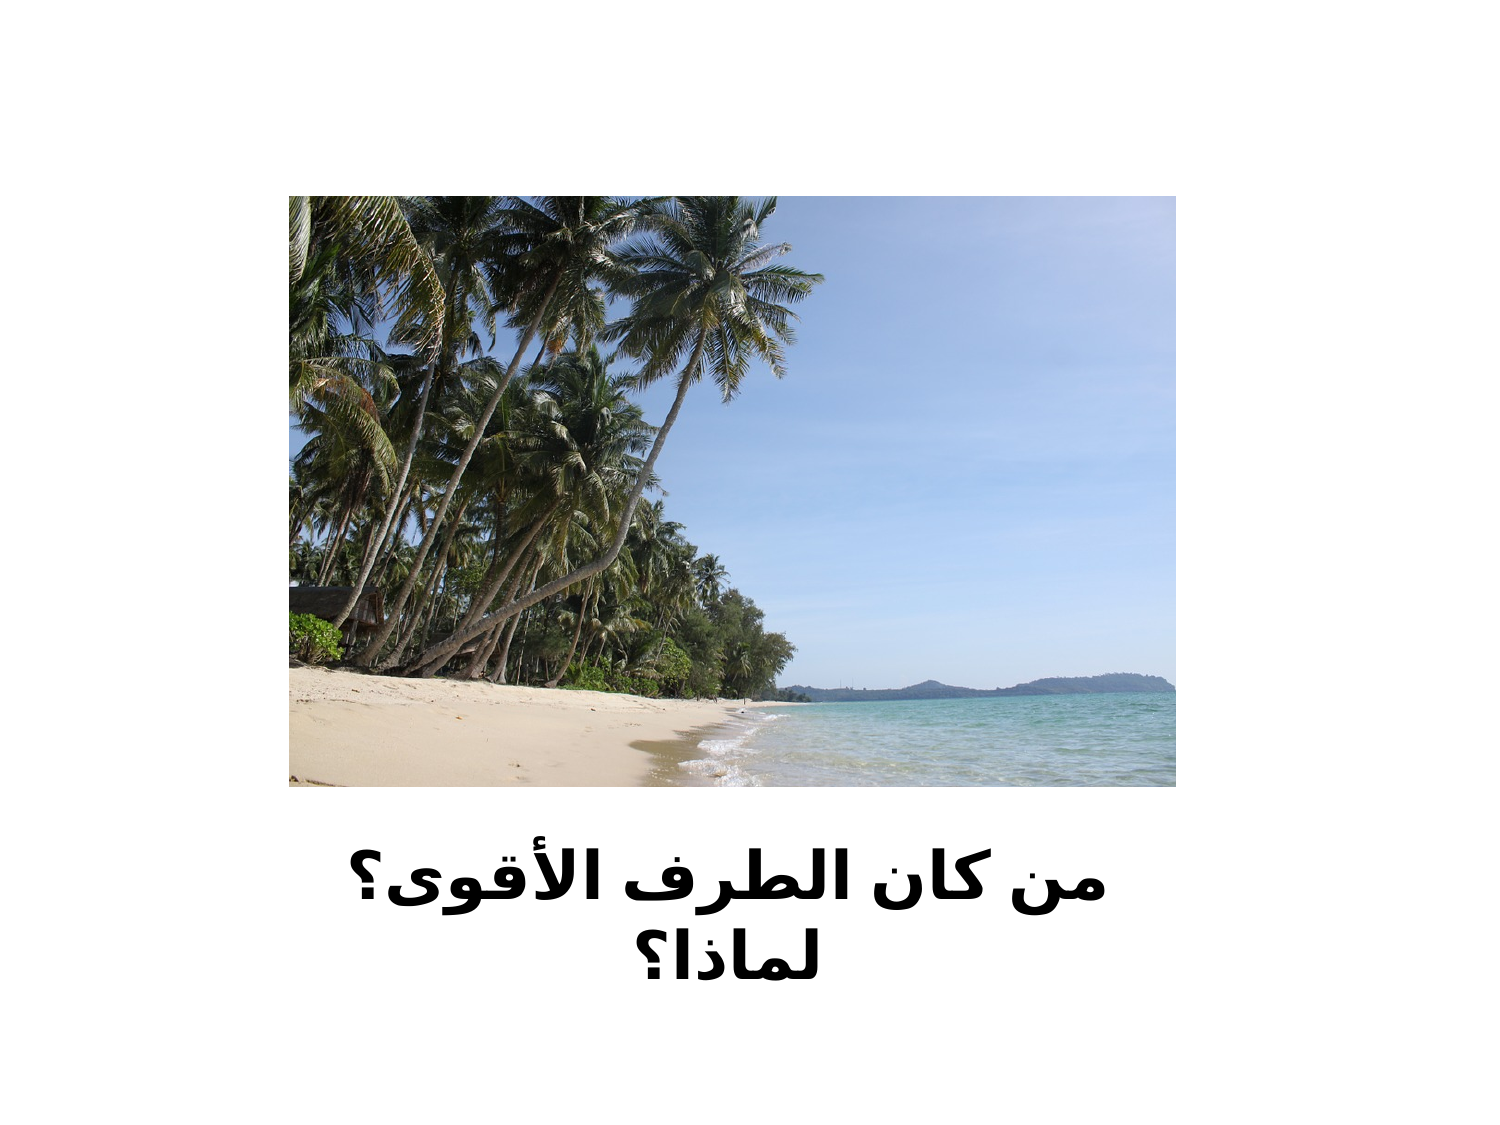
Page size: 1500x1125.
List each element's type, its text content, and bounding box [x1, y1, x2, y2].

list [288, 196, 1176, 788]
text_box من كان الطرف الأقوى؟ لماذا؟ [53, 859, 1403, 1047]
